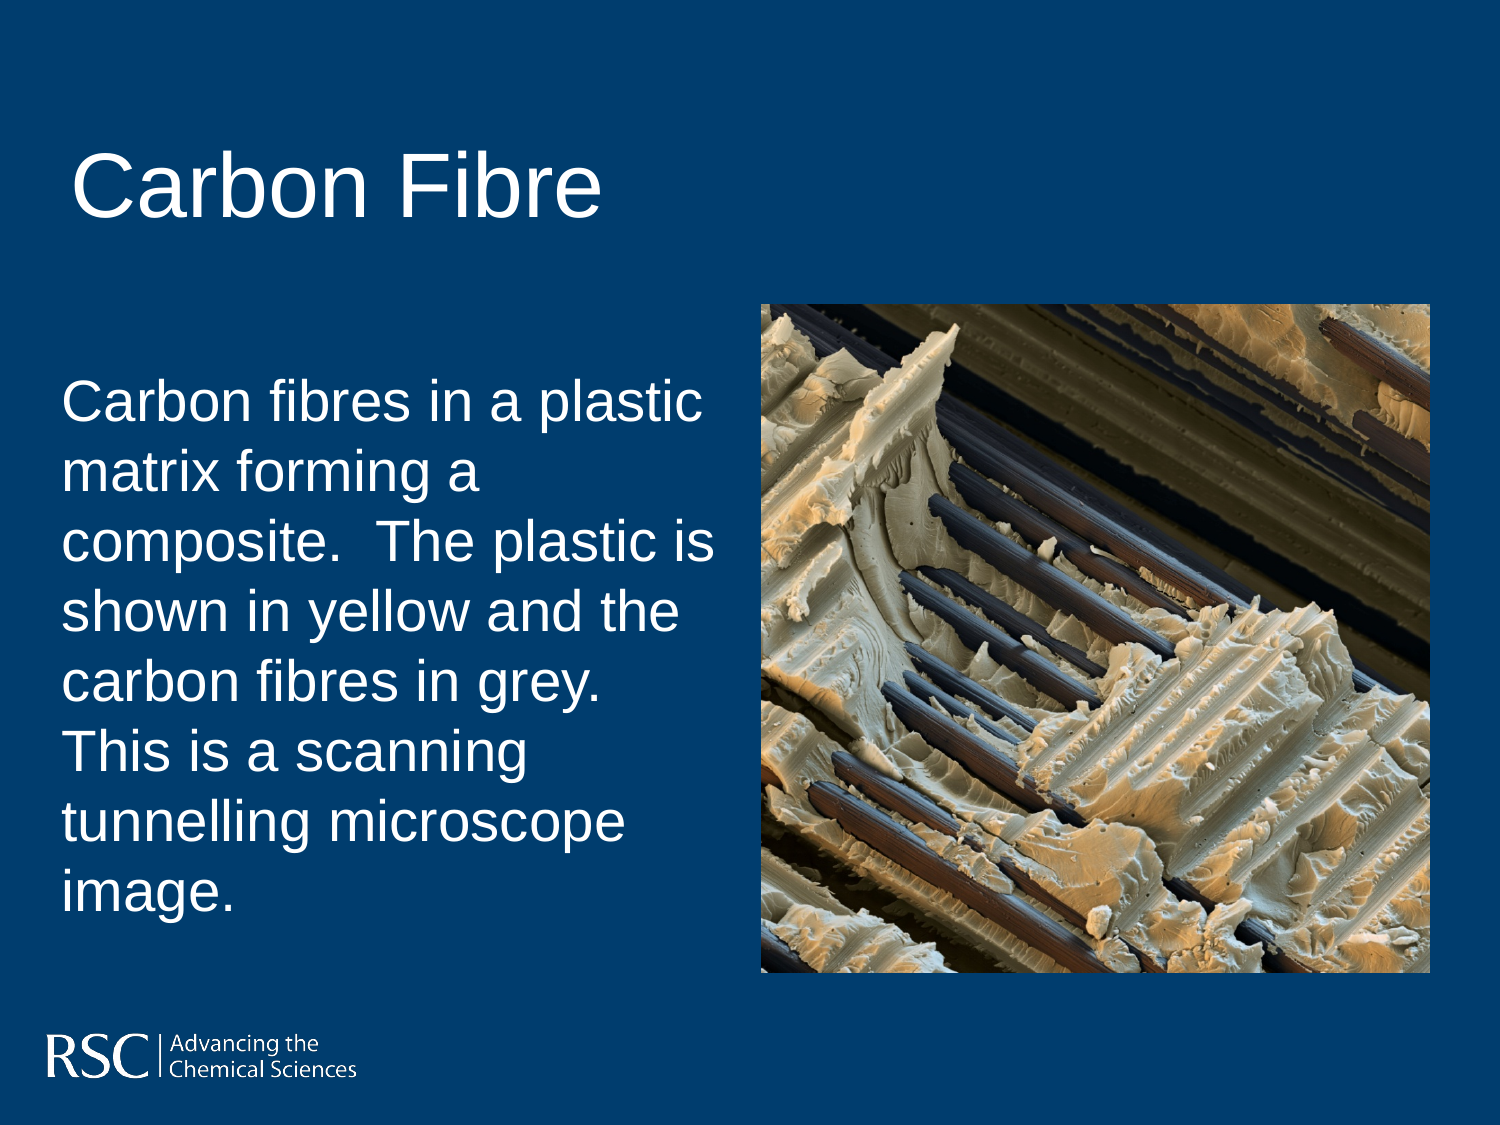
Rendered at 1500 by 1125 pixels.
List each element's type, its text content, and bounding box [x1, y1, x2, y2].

text_box Carbon fibres in a plastic matrix forming a composite. The plastic is shown in yellow and the carbon fibres in grey. This is a scanning tunnelling microscope image. [46, 281, 750, 931]
picture [42, 1028, 362, 1082]
picture [761, 304, 1430, 973]
title Carbon Fibre [55, 74, 1438, 244]
